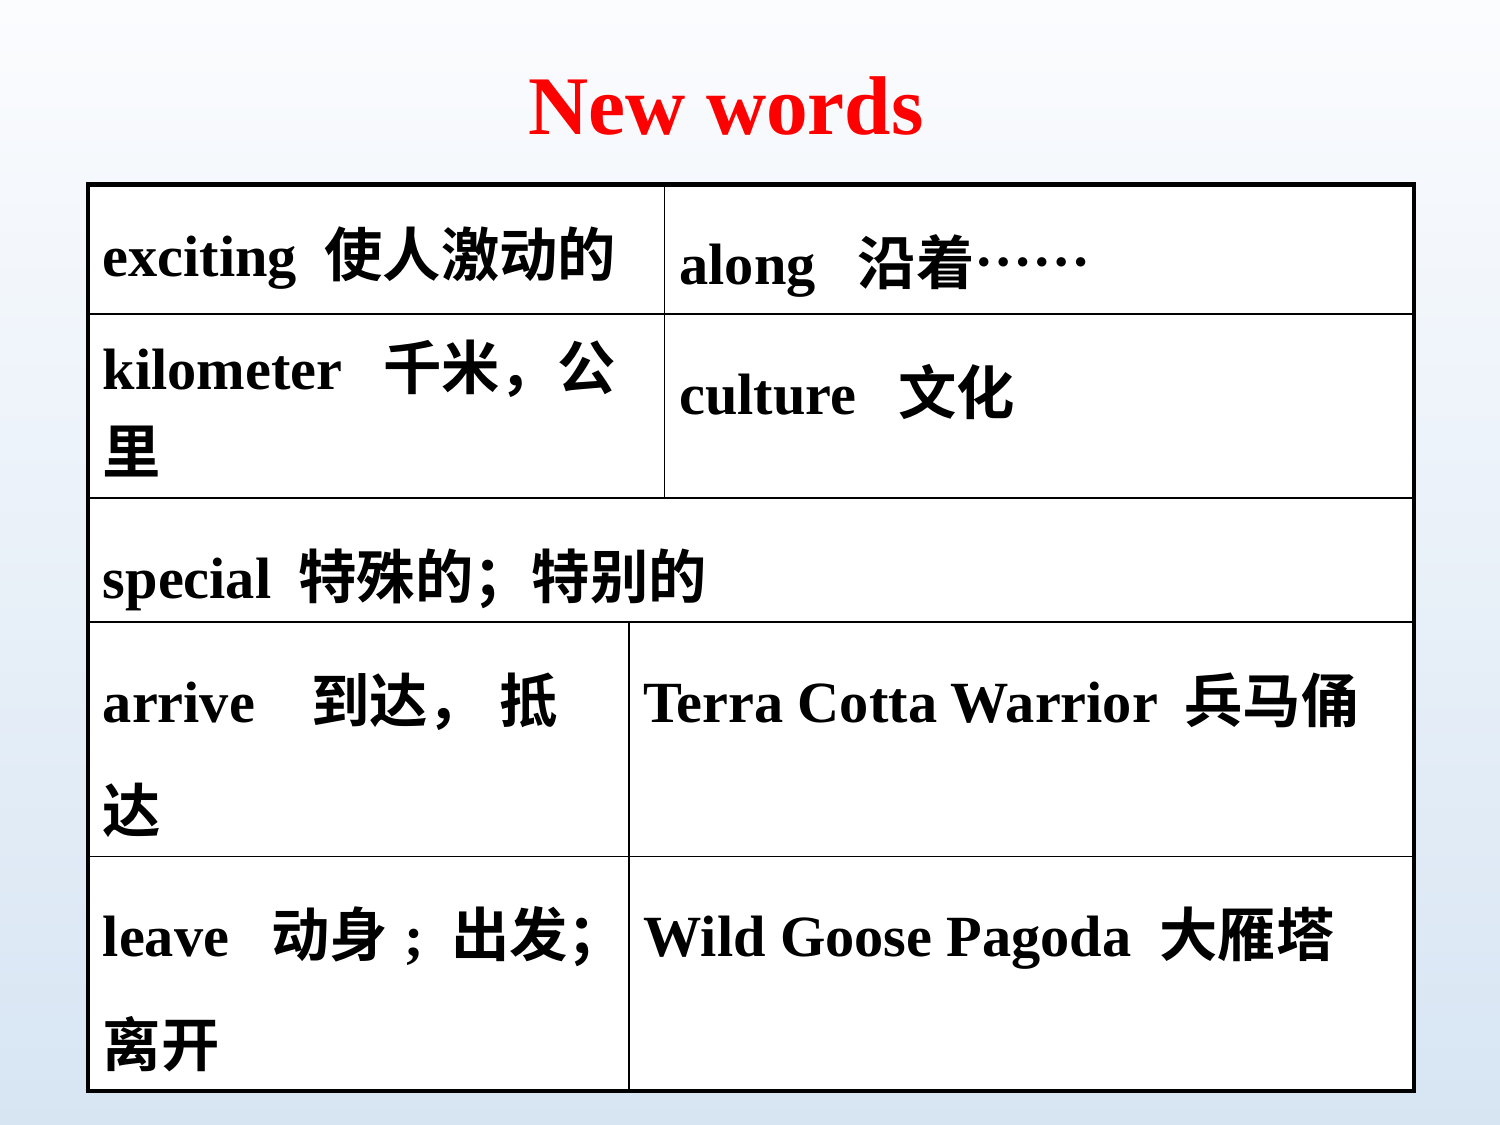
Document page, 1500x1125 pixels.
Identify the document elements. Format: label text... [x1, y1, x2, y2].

table_cell leave 动身; 出发；离开 [90, 857, 628, 1089]
table_cell culture 文化 [665, 315, 1412, 497]
table_cell Terra Cotta Warrior 兵马俑 [630, 623, 1412, 856]
table_cell Wild Goose Pagoda 大雁塔 [630, 857, 1412, 1089]
table_header along 沿着…… [665, 187, 1412, 313]
text_box New words [513, 43, 987, 159]
table_cell kilometer 千米，公里 [90, 315, 664, 497]
table_cell special 特殊的；特别的 [90, 499, 1412, 621]
table_header exciting 使人激动的 [90, 187, 664, 313]
table_cell arrive 到达， 抵达 [90, 623, 628, 856]
